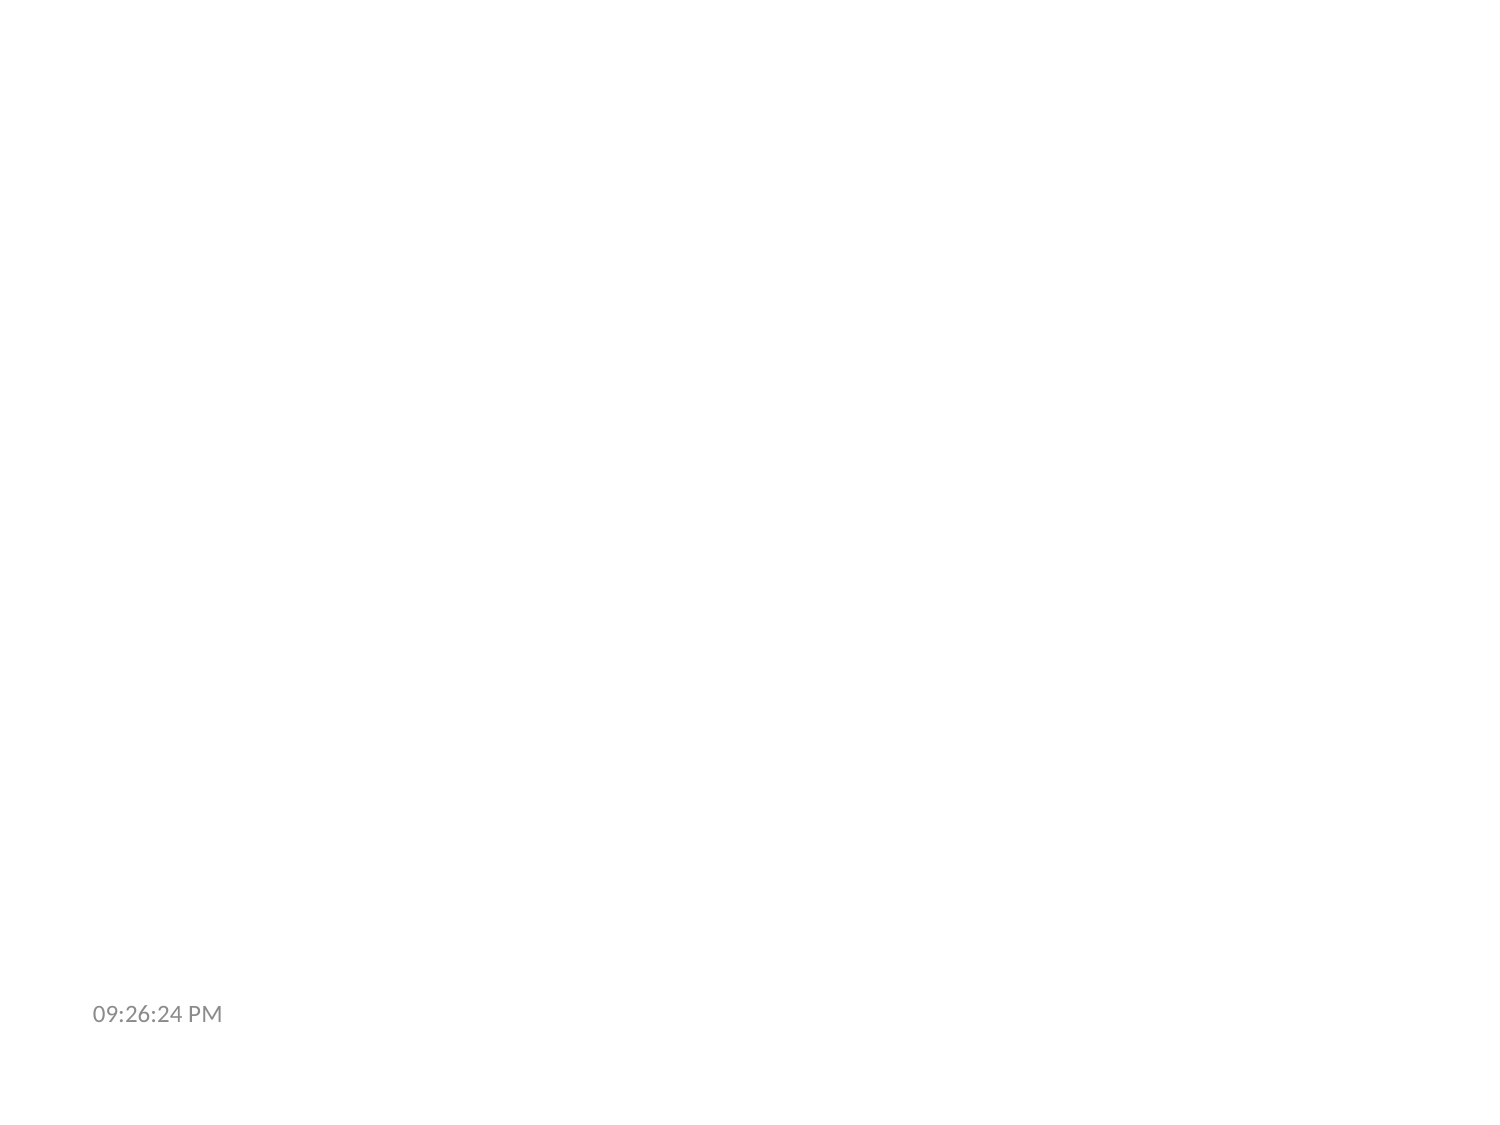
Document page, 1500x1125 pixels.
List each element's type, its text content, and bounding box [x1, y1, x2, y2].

text_box 3:35:09 PM [77, 982, 428, 1043]
